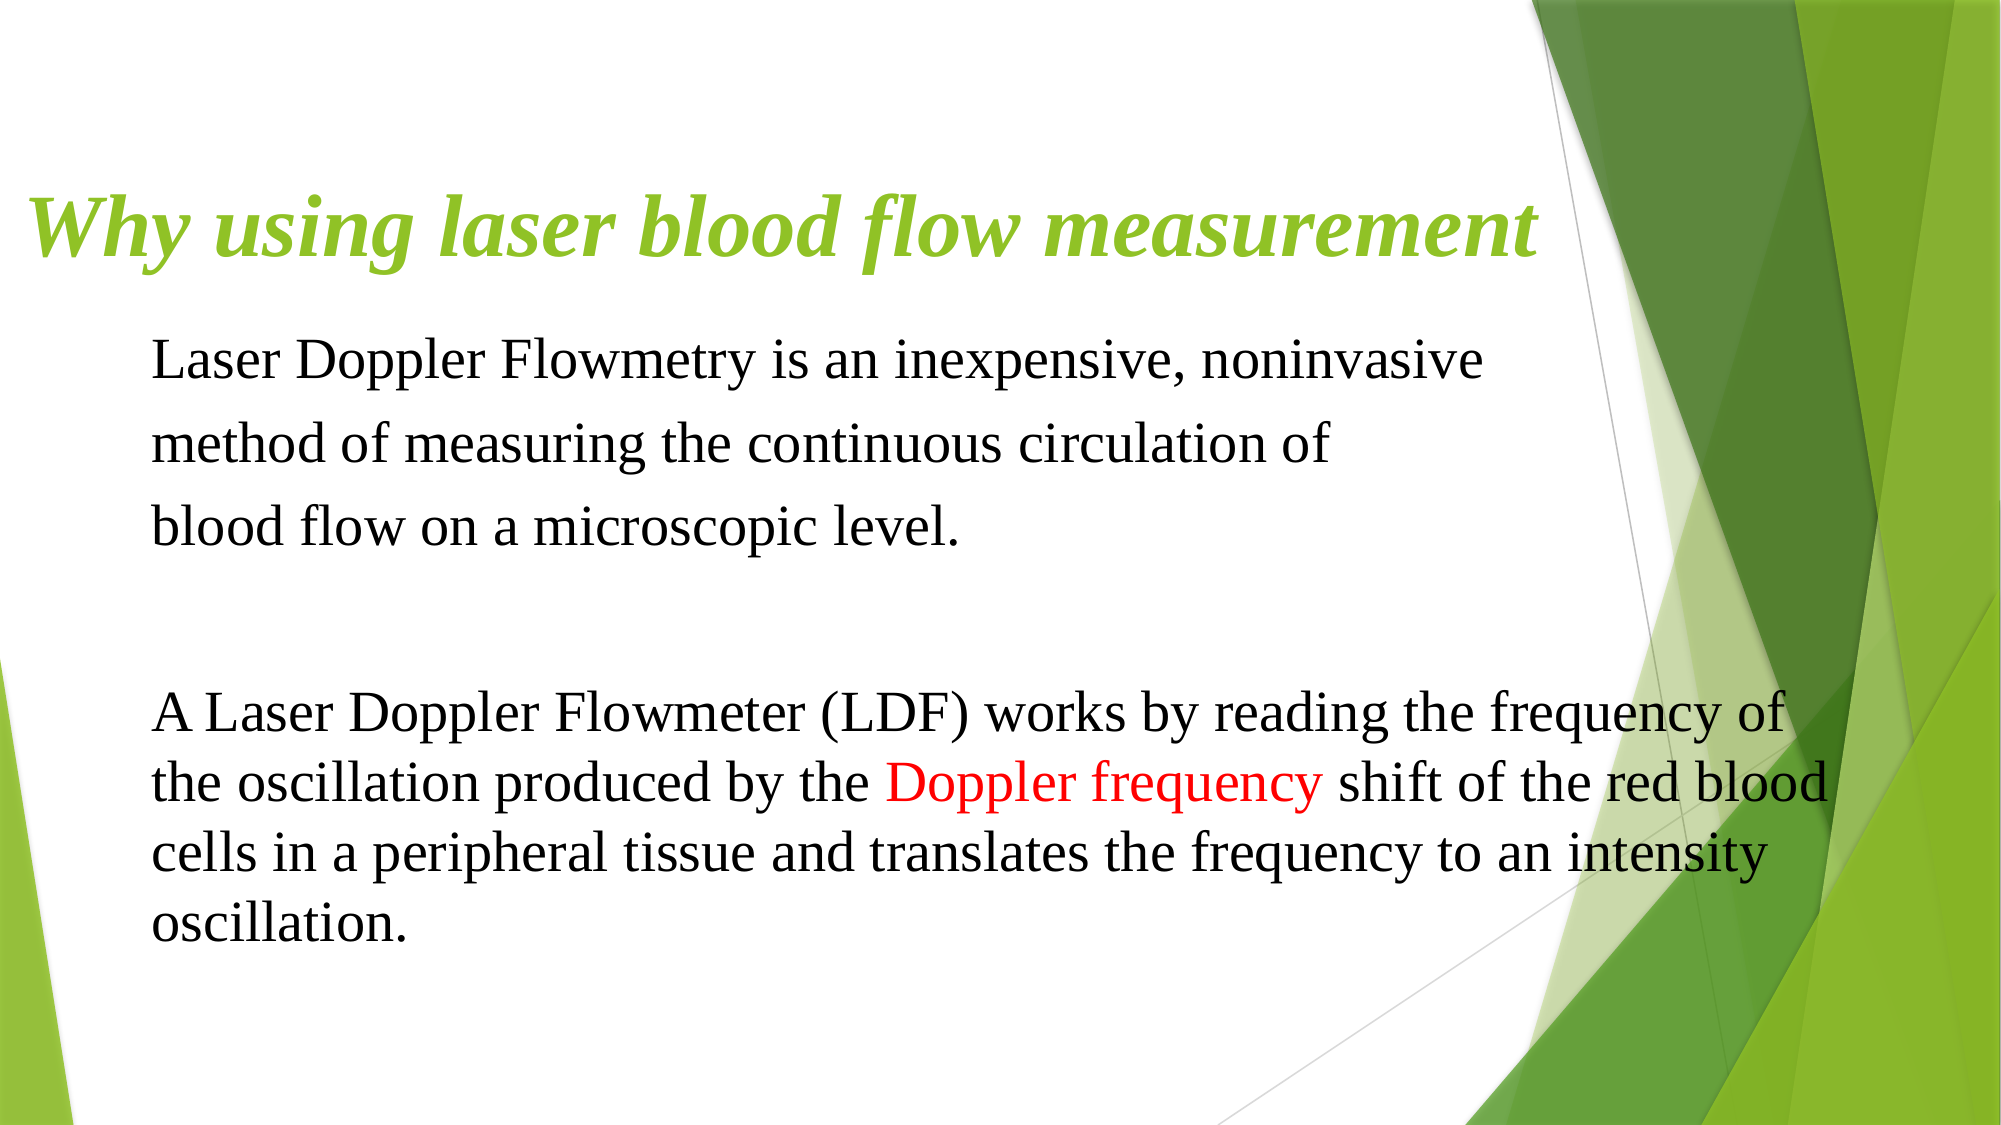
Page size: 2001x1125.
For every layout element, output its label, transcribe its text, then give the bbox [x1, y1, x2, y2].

list A Laser Doppler Flowmeter (LDF) works by reading the frequency of the oscillation produced by the Doppler frequency shift of the red blood cells in a peripheral tissue and translates the frequency to an intensity oscillation. [136, 665, 1862, 1009]
text_box Laser Doppler Flowmetry is an inexpensive, noninvasive method of measuring the continuous circulation of blood flow on a microscopic level. [136, 320, 1862, 613]
title Why using laser blood flow measurement [0, 74, 1655, 282]
